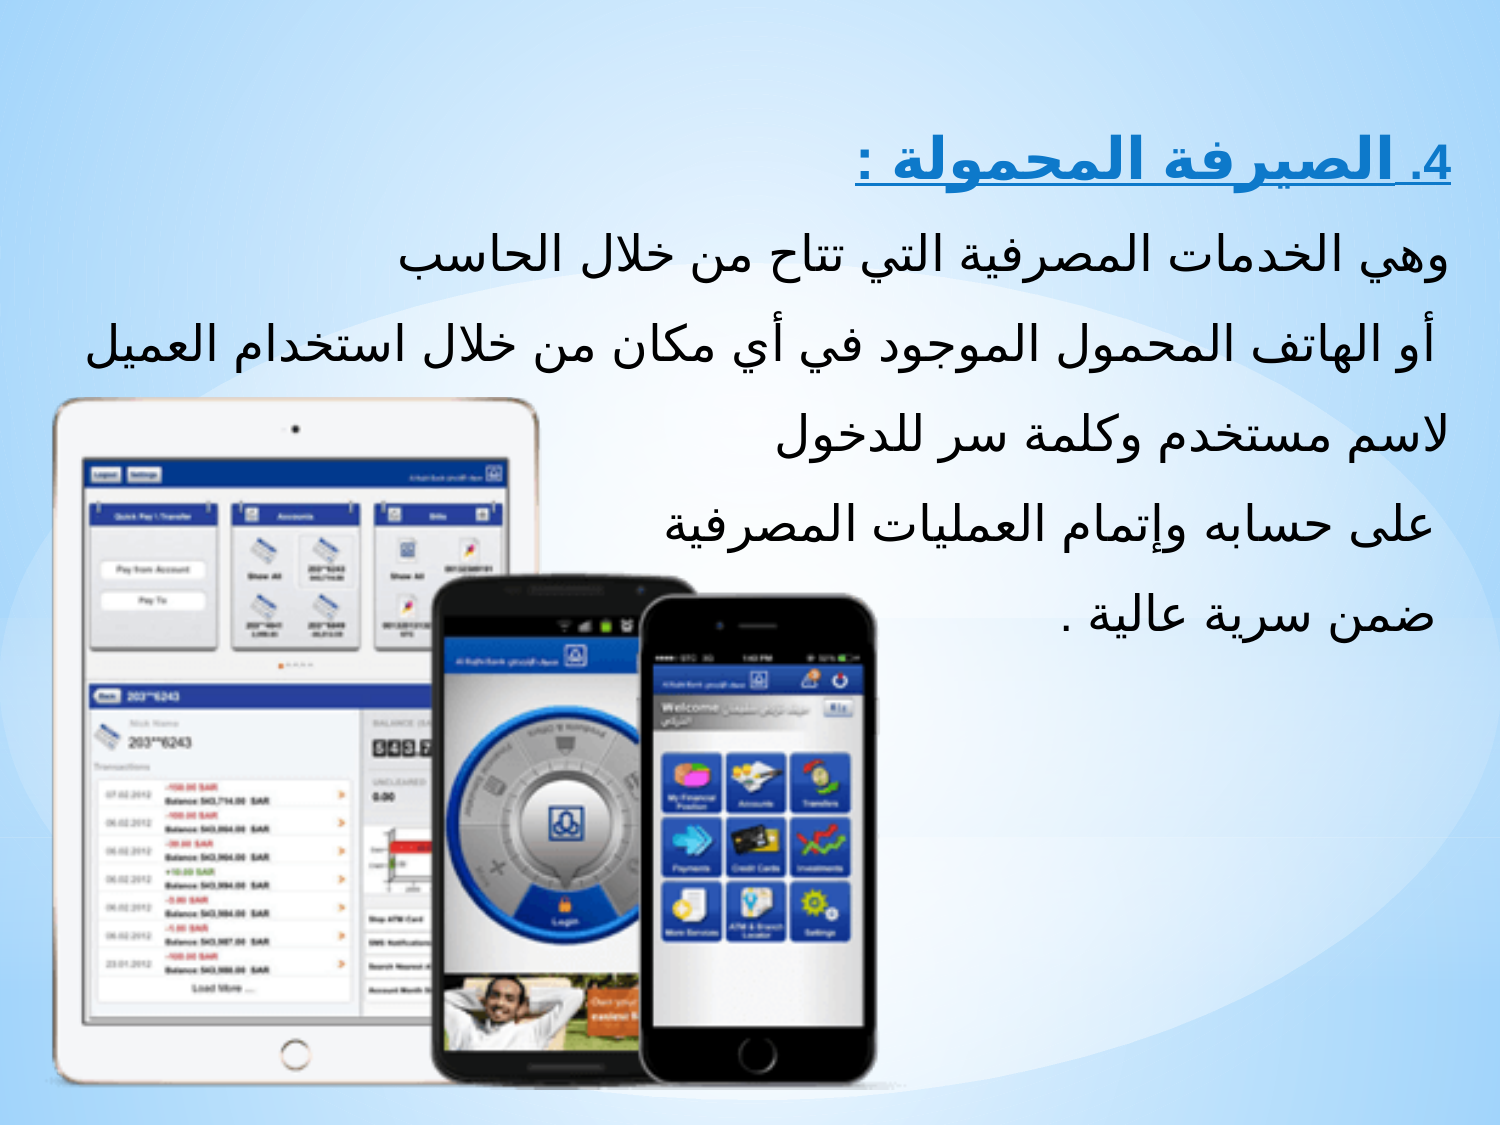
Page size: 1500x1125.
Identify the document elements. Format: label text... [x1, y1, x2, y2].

text_box 4. الصيرفة المحمولة : وهي الخدمات المصرفية التي تتاح من خلال الحاسب أو الهاتف المحمول الموجود في أي مكان من خلال استخدام العميل لاسم مستخدم وكلمة سر للدخول على حسابه وإتمام العمليات المصرفية ضمن سرية عالية . [67, 78, 1466, 649]
picture [29, 396, 919, 1090]
